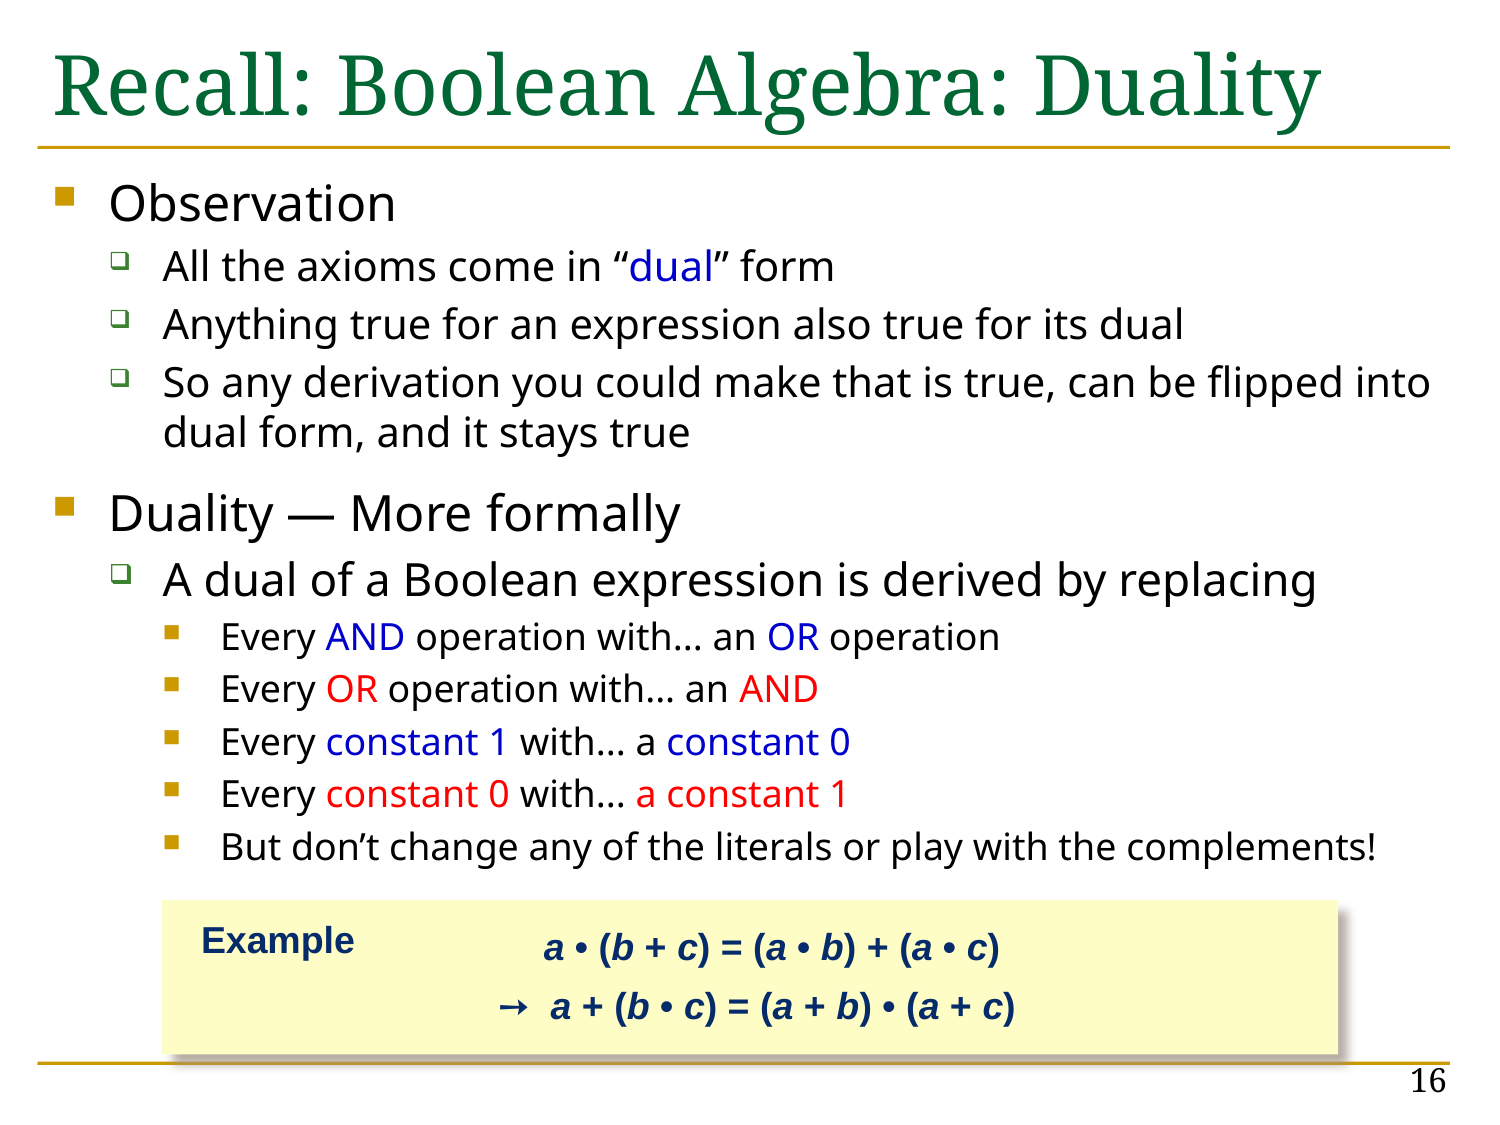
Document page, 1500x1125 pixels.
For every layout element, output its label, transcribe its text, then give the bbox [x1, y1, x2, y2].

list Observation All the axioms come in “dual” form Anything true for an expression also true for its dual So any derivation you could make that is true, can be flipped into dual form, and it stays true Duality — More formally A dual of a Boolean expression is derived by replacing Every AND operation with... an OR operation Every OR operation with... an AND Every constant 1 with... a constant 0 Every constant 0 with... a constant 1 But don’t change any of the literals or play with the complements! [37, 163, 1450, 1016]
title Recall: Boolean Algebra: Duality [37, 24, 1450, 163]
slide_number 16 [1111, 1036, 1462, 1112]
text_box [161, 900, 1339, 1055]
text_box a • (b + c) = (a • b) + (a • c) [528, 920, 1026, 978]
text_box ➙ a + (b • c) = (a + b) • (a + c) [483, 980, 1031, 1036]
text_box Example [186, 912, 370, 971]
